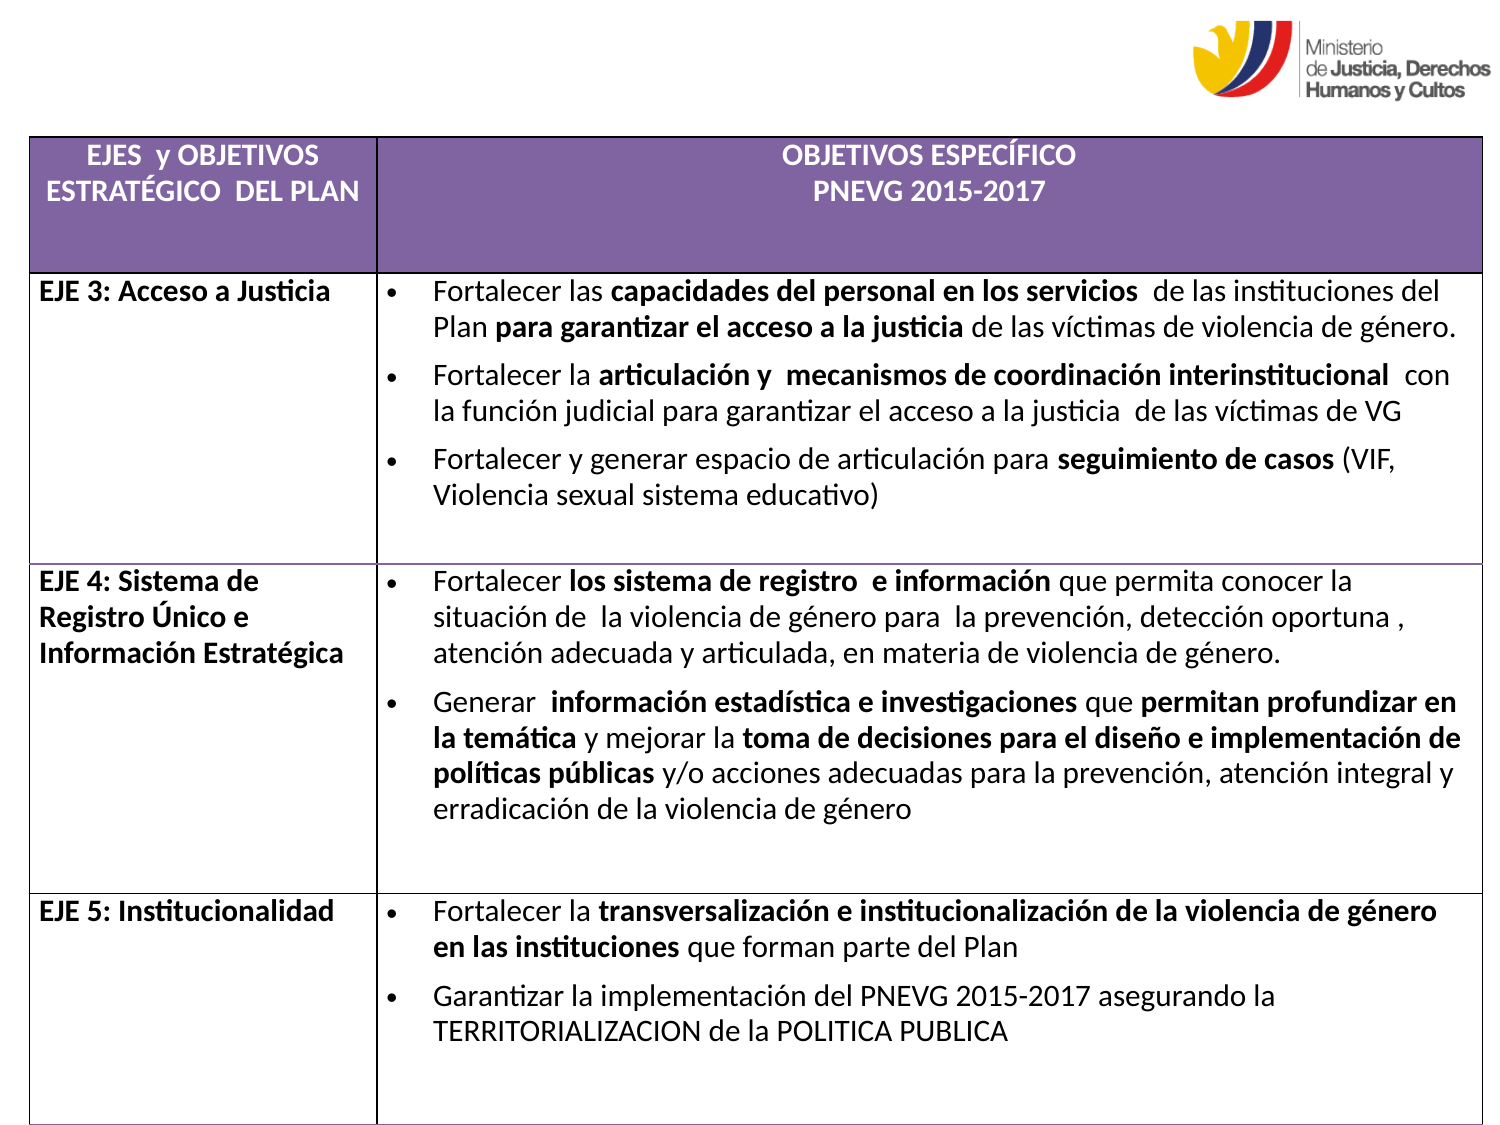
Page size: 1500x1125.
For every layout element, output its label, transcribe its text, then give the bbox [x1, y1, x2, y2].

table_cell EJE 3: Acceso a Justicia [30, 274, 376, 563]
table_header OBJETIVOS ESPECÍFICO PNEVG 2015-2017 [378, 138, 1482, 272]
table_cell EJE 5: Institucionalidad [30, 894, 376, 1124]
table_header EJES y OBJETIVOS ESTRATÉGICO DEL PLAN [30, 138, 376, 272]
table_cell Fortalecer las capacidades del personal en los servicios de las instituciones del Plan para garantizar el acceso a la justicia de las víctimas de violencia de género. Fortalecer la articulación y mecanismos de coordinación interinstitucional con la función judicial para garantizar el acceso a la justicia de las víctimas de VG Fortalecer y generar espacio de articulación para seguimiento de casos (VIF, Violencia sexual sistema educativo) [378, 274, 1482, 563]
picture [1186, 6, 1495, 118]
table_cell Fortalecer los sistema de registro e información que permita conocer la situación de la violencia de género para la prevención, detección oportuna , atención adecuada y articulada, en materia de violencia de género. Generar información estadística e investigaciones que permitan profundizar en la temática y mejorar la toma de decisiones para el diseño e implementación de políticas públicas y/o acciones adecuadas para la prevención, atención integral y erradicación de la violencia de género [378, 565, 1482, 893]
table_cell Fortalecer la transversalización e institucionalización de la violencia de género en las instituciones que forman parte del Plan Garantizar la implementación del PNEVG 2015-2017 asegurando la TERRITORIALIZACION de la POLITICA PUBLICA [378, 894, 1482, 1124]
table_cell EJE 4: Sistema de Registro Único e Información Estratégica [30, 565, 376, 893]
